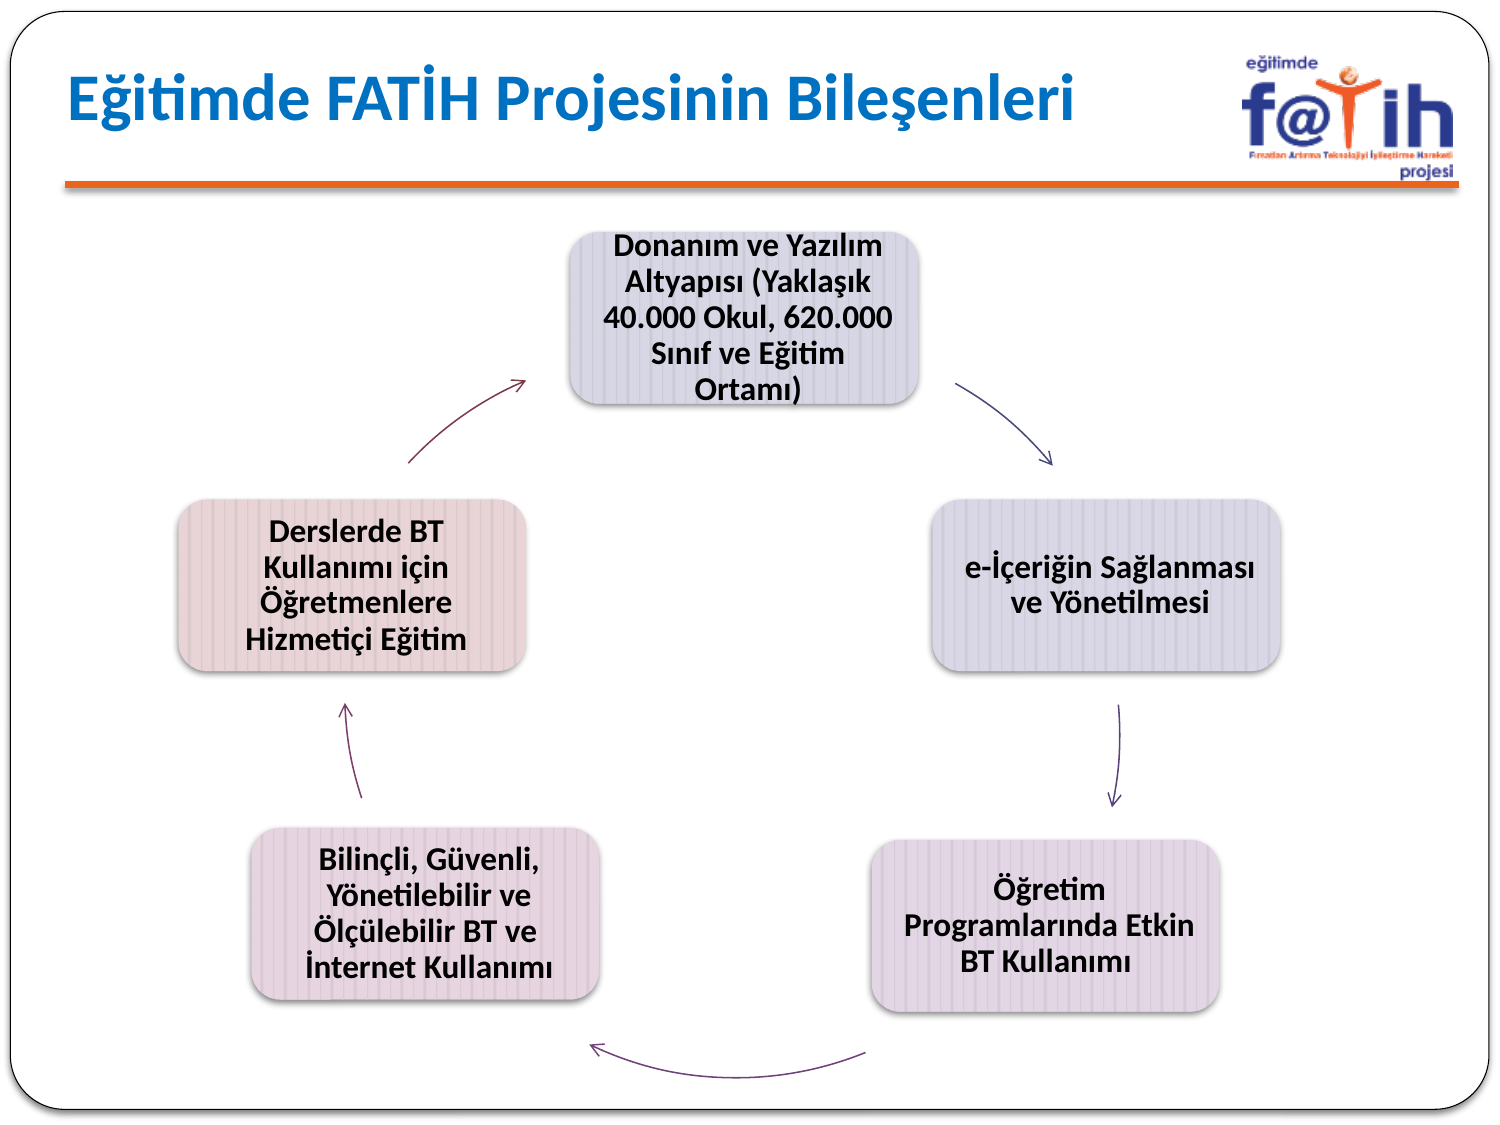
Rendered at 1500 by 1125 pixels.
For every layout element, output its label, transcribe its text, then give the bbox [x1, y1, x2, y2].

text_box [147, 231, 1341, 1036]
text_box Eğitimde FATİH Projesinin Bileşenleri [53, 66, 1187, 149]
picture [1242, 54, 1453, 182]
